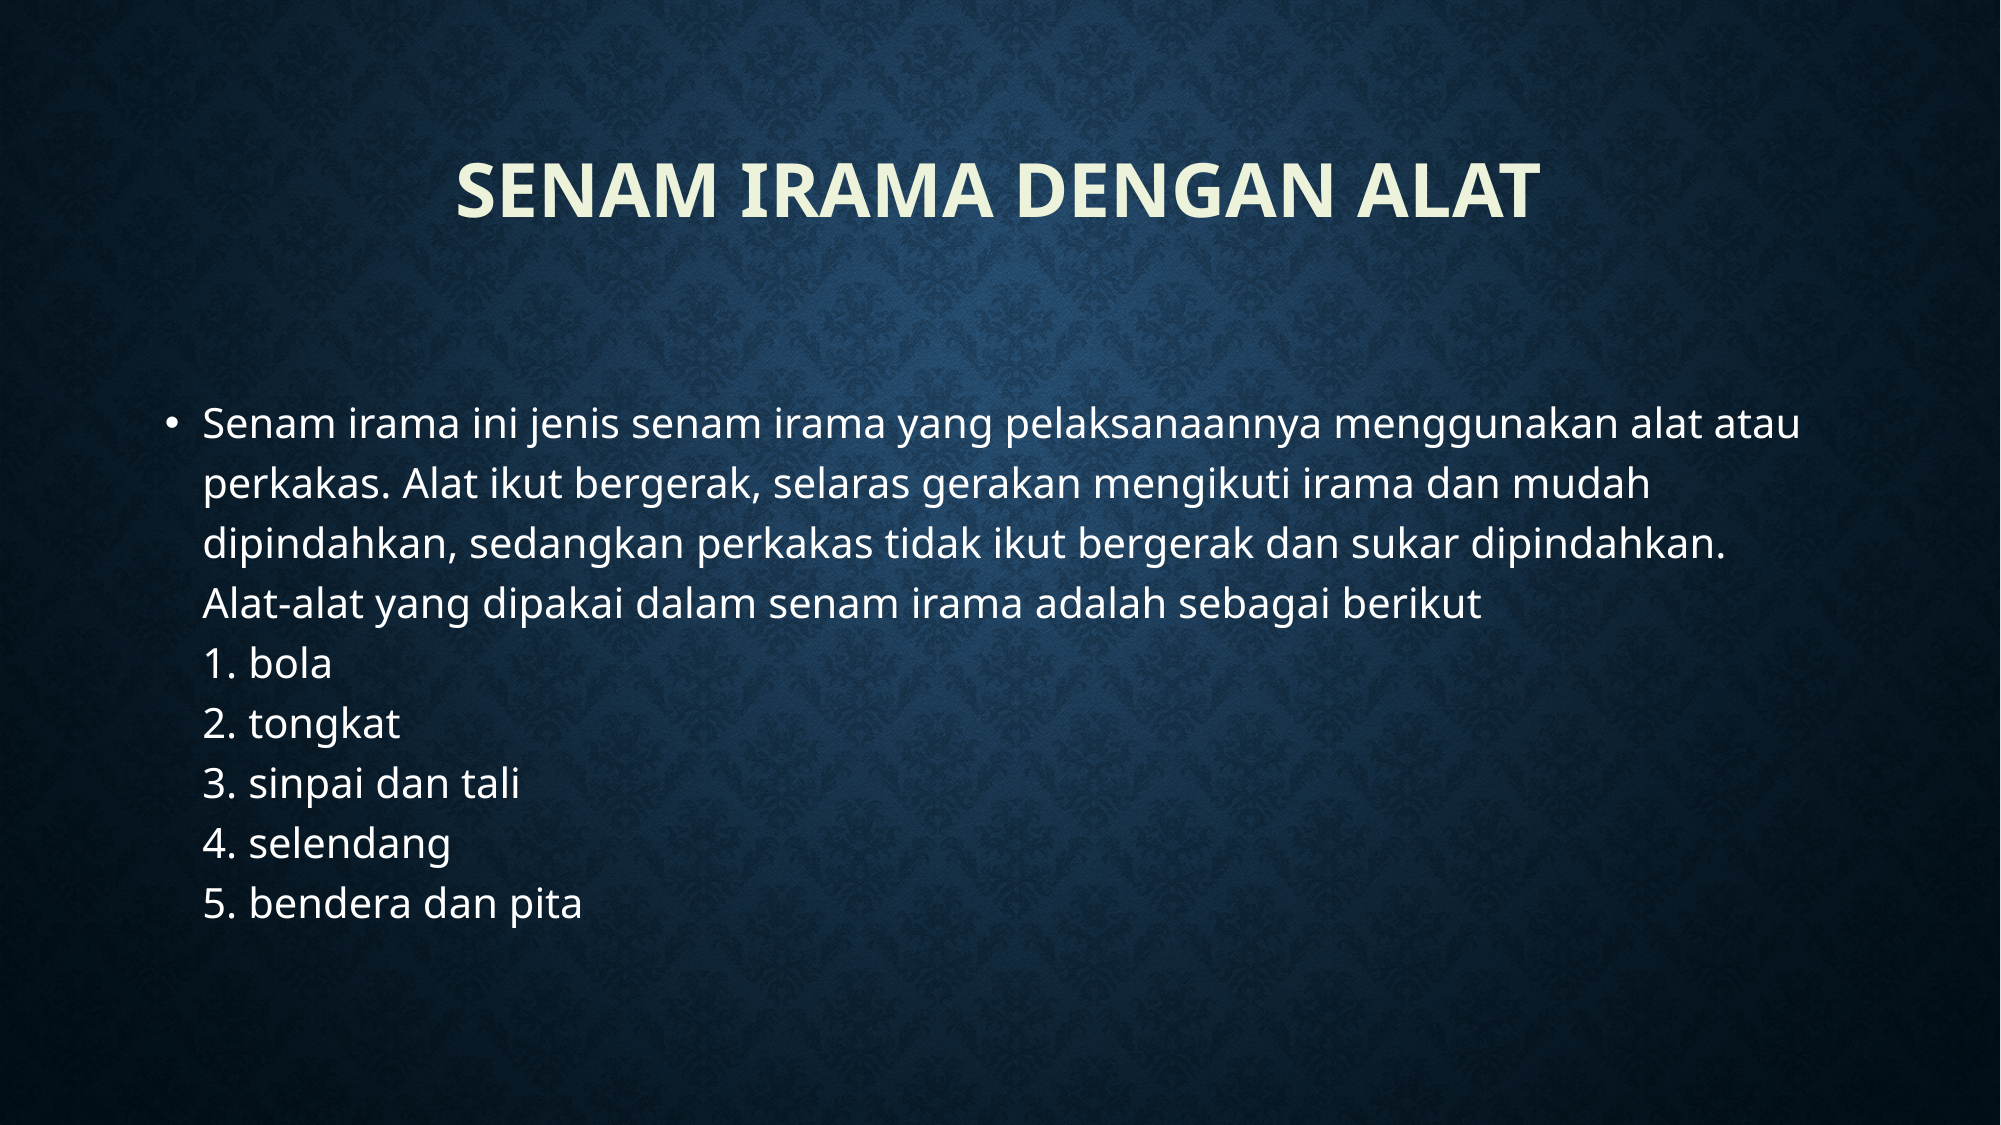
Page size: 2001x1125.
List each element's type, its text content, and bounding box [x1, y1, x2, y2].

title SENAM IRAMA DENGAN ALAT [149, 99, 1849, 287]
list Senam irama ini jenis senam irama yang pelaksanaannya menggunakan alat atau perkakas. Alat ikut bergerak, selaras gerakan mengikuti irama dan mudah dipindahkan, sedangkan perkakas tidak ikut bergerak dan sukar dipindahkan. Alat-alat yang dipakai dalam senam irama adalah sebagai berikut 1. bola 2. tongkat 3. sinpai dan tali 4. selendang 5. bendera dan pita [149, 379, 1849, 986]
